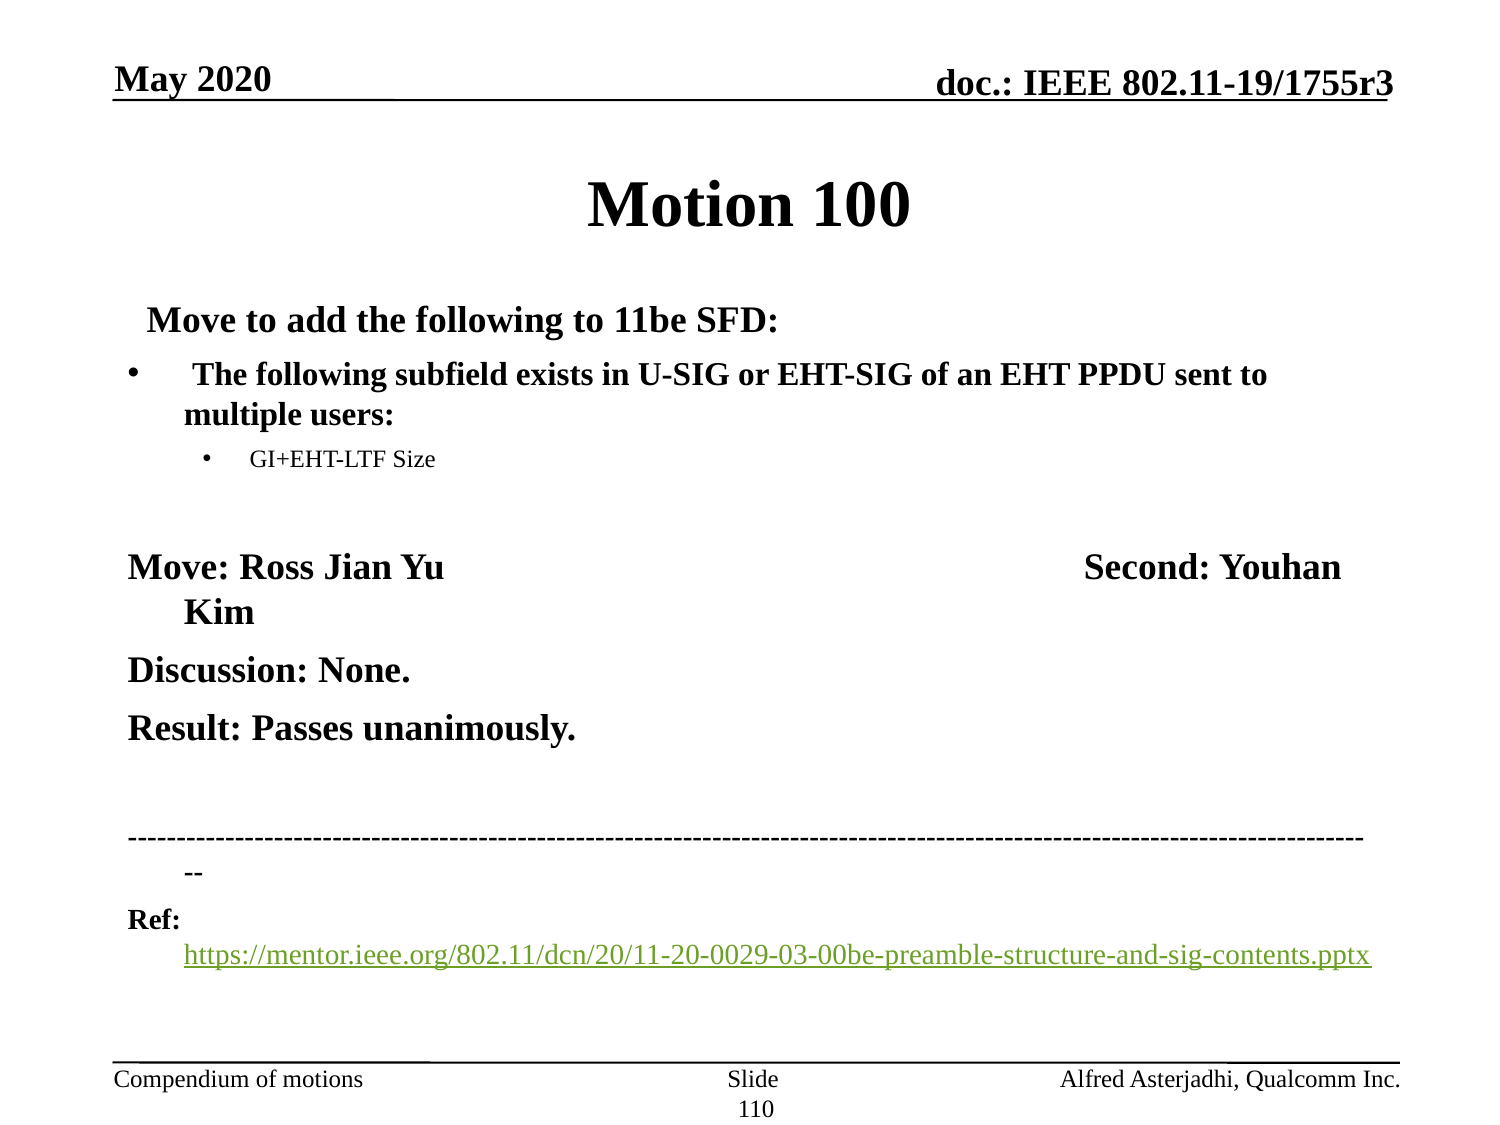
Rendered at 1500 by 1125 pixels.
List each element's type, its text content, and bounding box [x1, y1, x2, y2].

title Motion 100 [112, 112, 1388, 286]
slide_number Slide 110 [712, 1061, 800, 1123]
list Move to add the following to 11be SFD: The following subfield exists in U-SIG or EHT-SIG of an EHT PPDU sent to multiple users: GI+EHT-LTF Size Move: Ross Jian Yu Second: Youhan Kim Discussion: None. Result: Passes unanimously. --------------------------------------------------------------------------------------------------------------------------------- Ref: https://mentor.ieee.org/802.11/dcn/20/11-20-0029-03-00be-preamble-structure-and-sig-contents.pptx [112, 286, 1388, 1071]
footer Alfred Asterjadhi, Qualcomm Inc. [878, 1061, 1402, 1093]
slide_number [114, 54, 423, 100]
